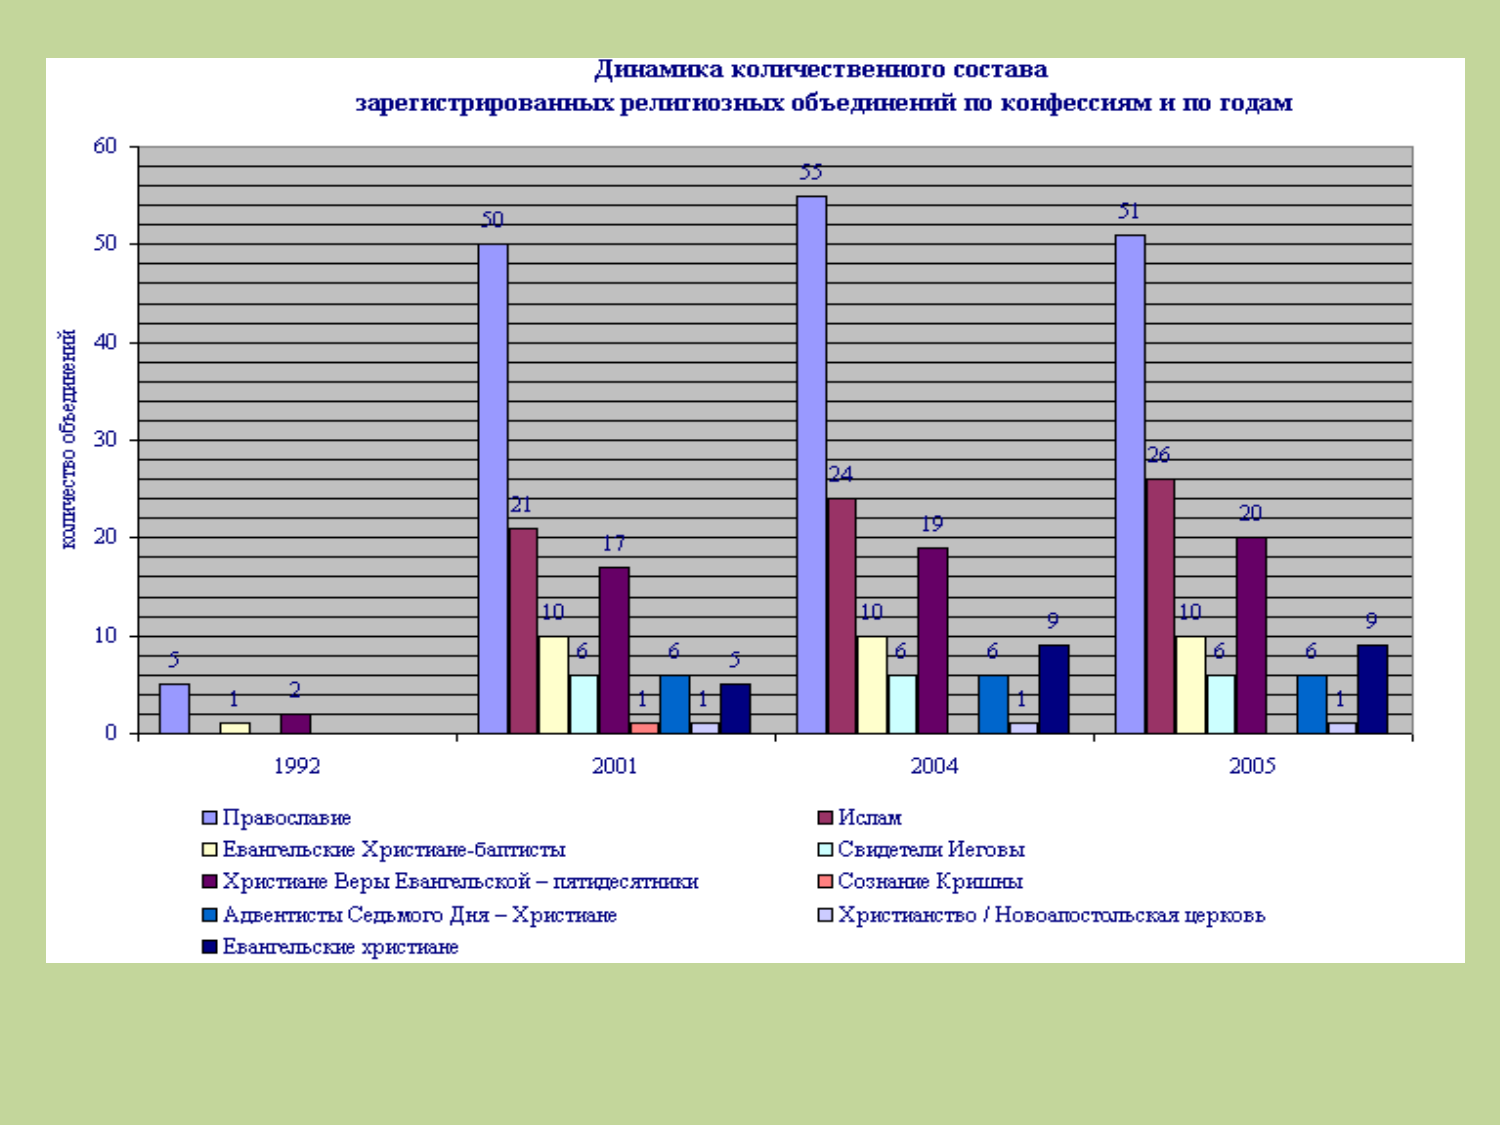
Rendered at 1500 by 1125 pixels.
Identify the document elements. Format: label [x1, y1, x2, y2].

picture [46, 58, 1466, 963]
